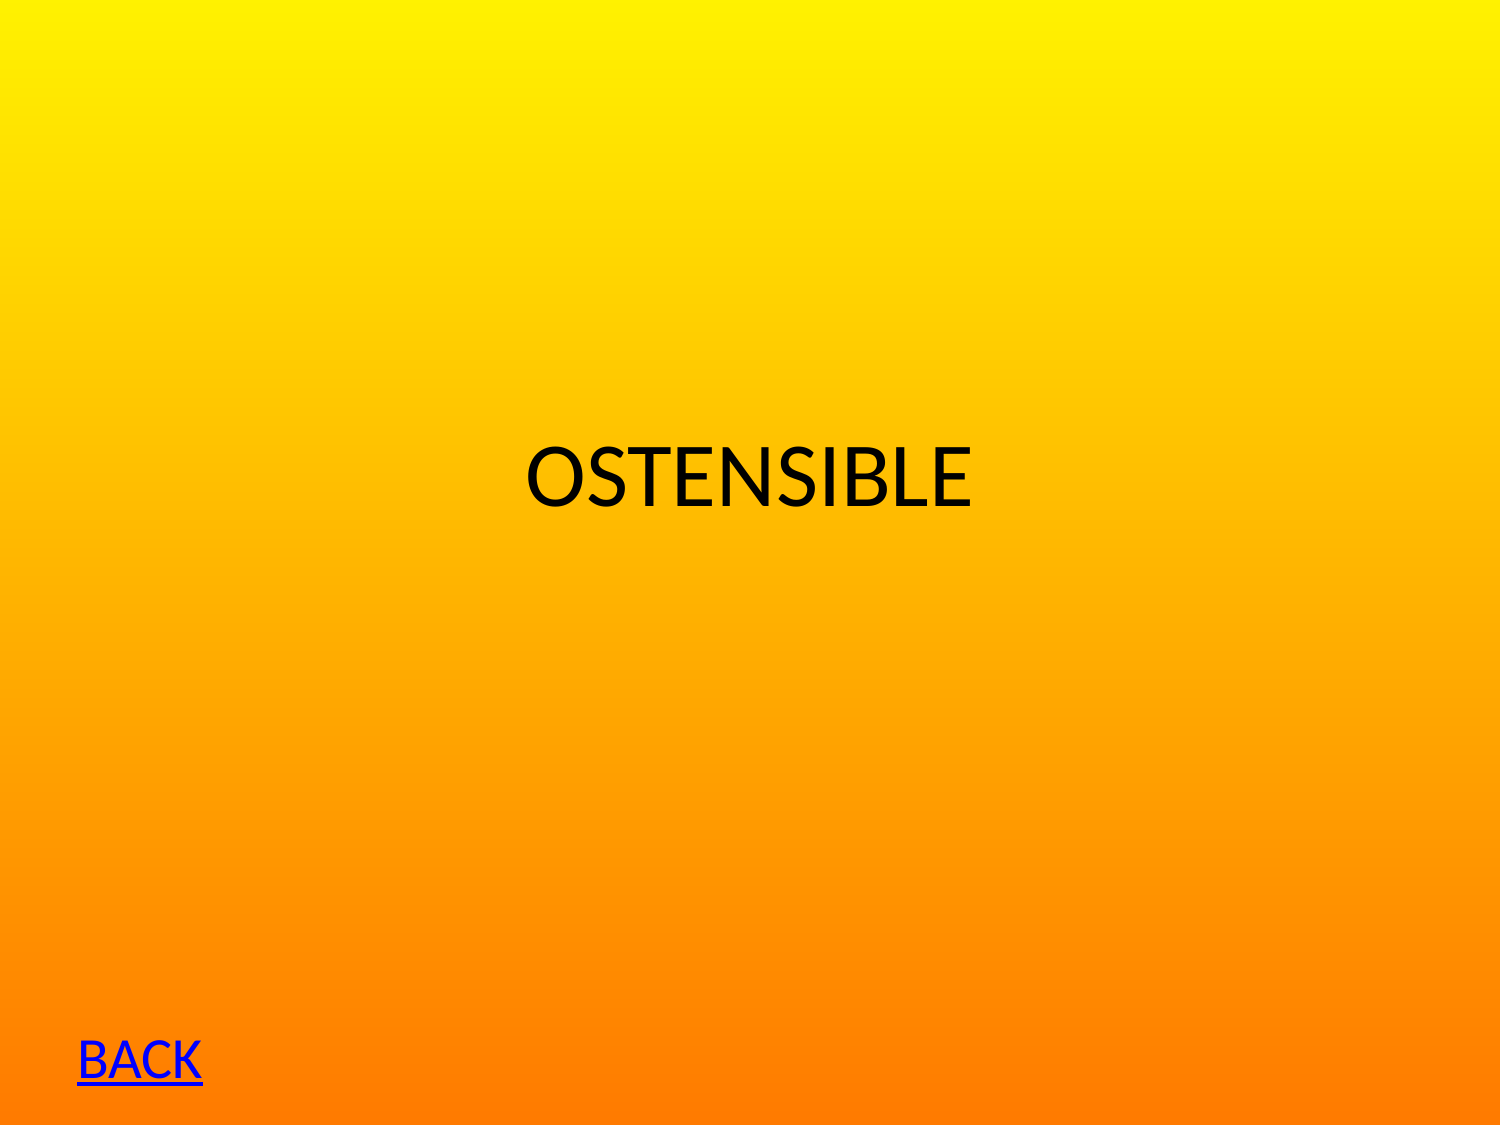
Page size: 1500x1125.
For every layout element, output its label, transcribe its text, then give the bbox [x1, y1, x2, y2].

text_box BACK [62, 1012, 275, 1098]
title OSTENSIBLE [112, 349, 1388, 591]
